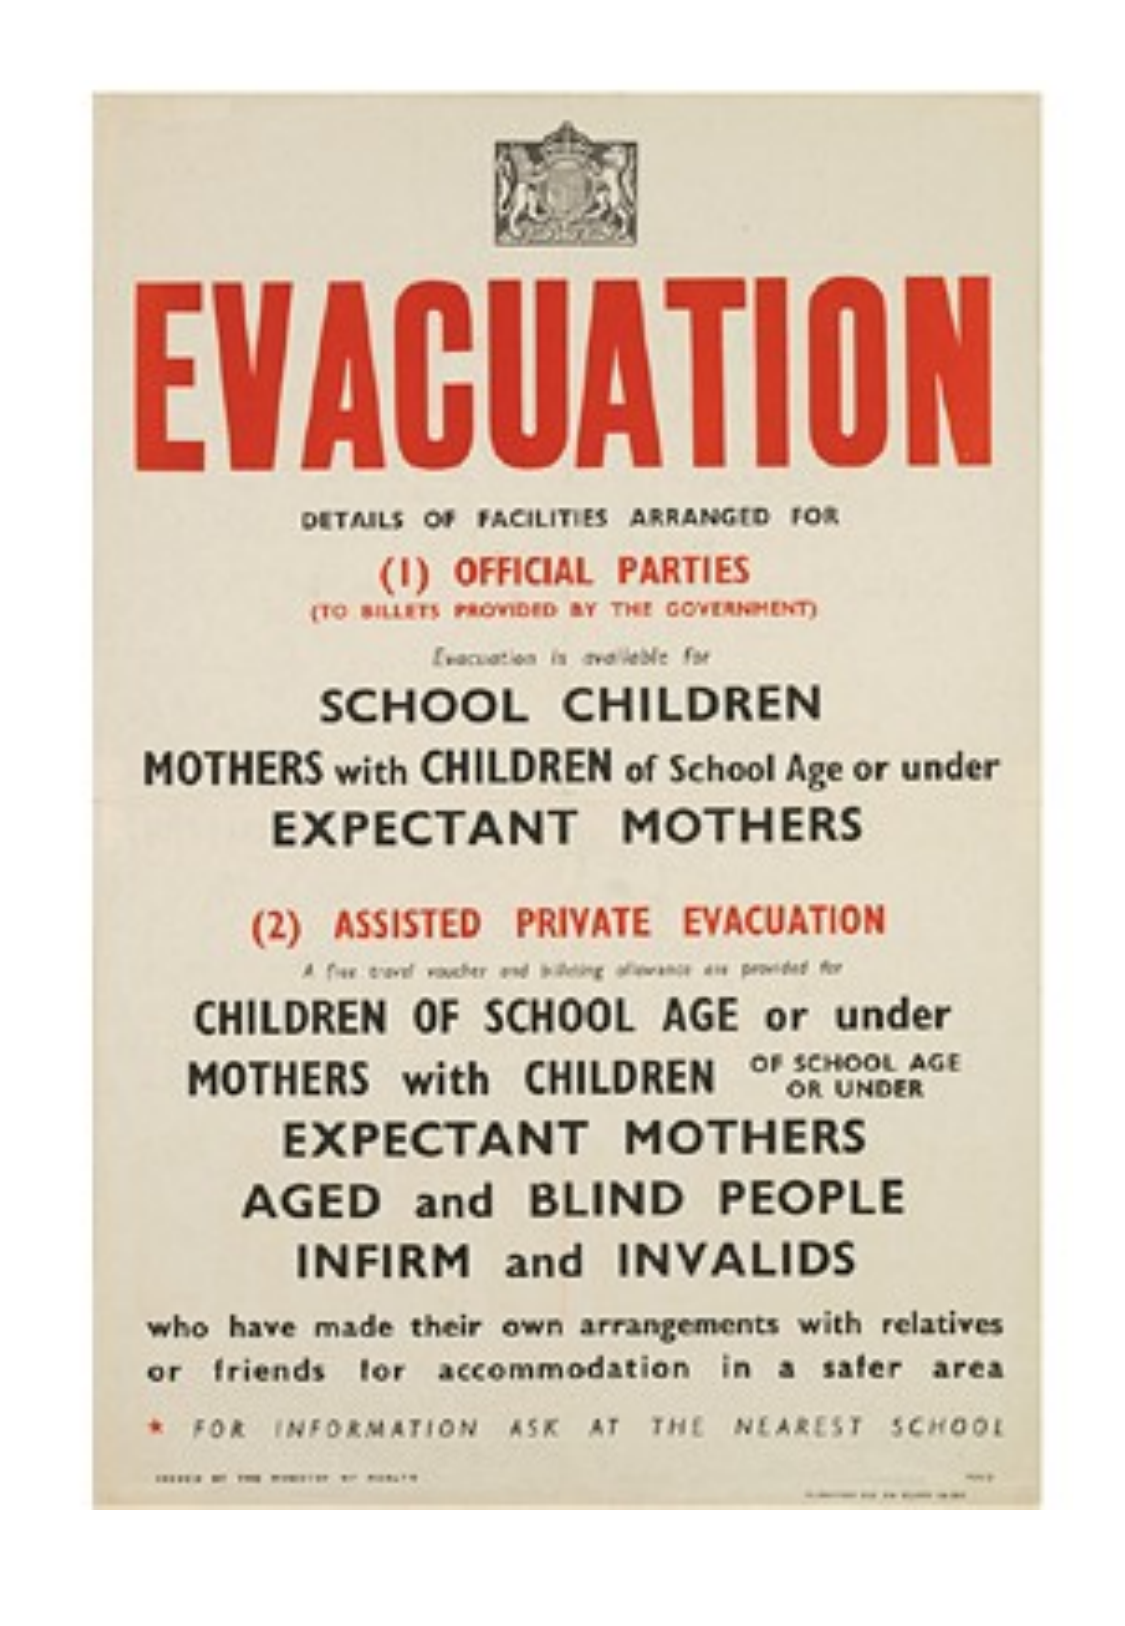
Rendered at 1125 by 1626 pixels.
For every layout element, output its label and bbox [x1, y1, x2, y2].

picture [50, 79, 1074, 1510]
